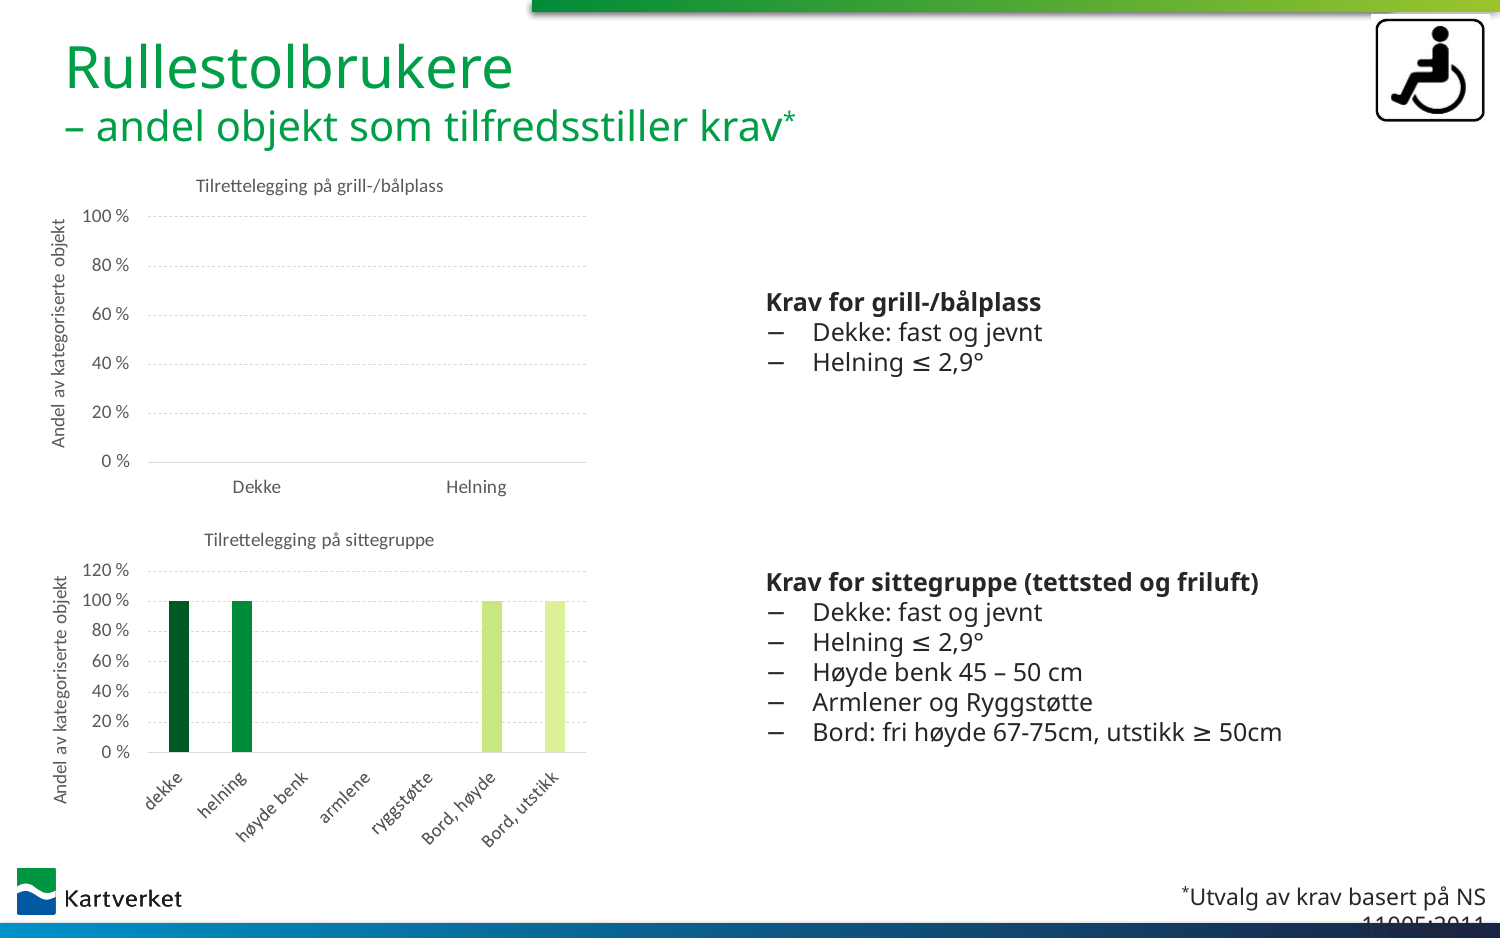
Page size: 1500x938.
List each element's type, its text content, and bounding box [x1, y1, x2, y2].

picture [41, 166, 597, 505]
text_box *Utvalg av krav basert på NS 11005:2011 [1068, 873, 1500, 938]
text_box Krav for grill-/bålplass Dekke: fast og jevnt Helning ≤ 2,9° [750, 279, 1452, 384]
picture [1371, 13, 1491, 127]
text_box Krav for sittegruppe (tettsted og friluft) Dekke: fast og jevnt Helning ≤ 2,9° Høyde benk 45 – 50 cm Armlener og Ryggstøtte Bord: fri høyde 67-75cm, utstikk ≥ 50cm [750, 559, 1500, 754]
picture [41, 520, 597, 859]
text_box Rullestolbrukere – andel objekt som tilfredsstiller krav* [49, 14, 1431, 158]
